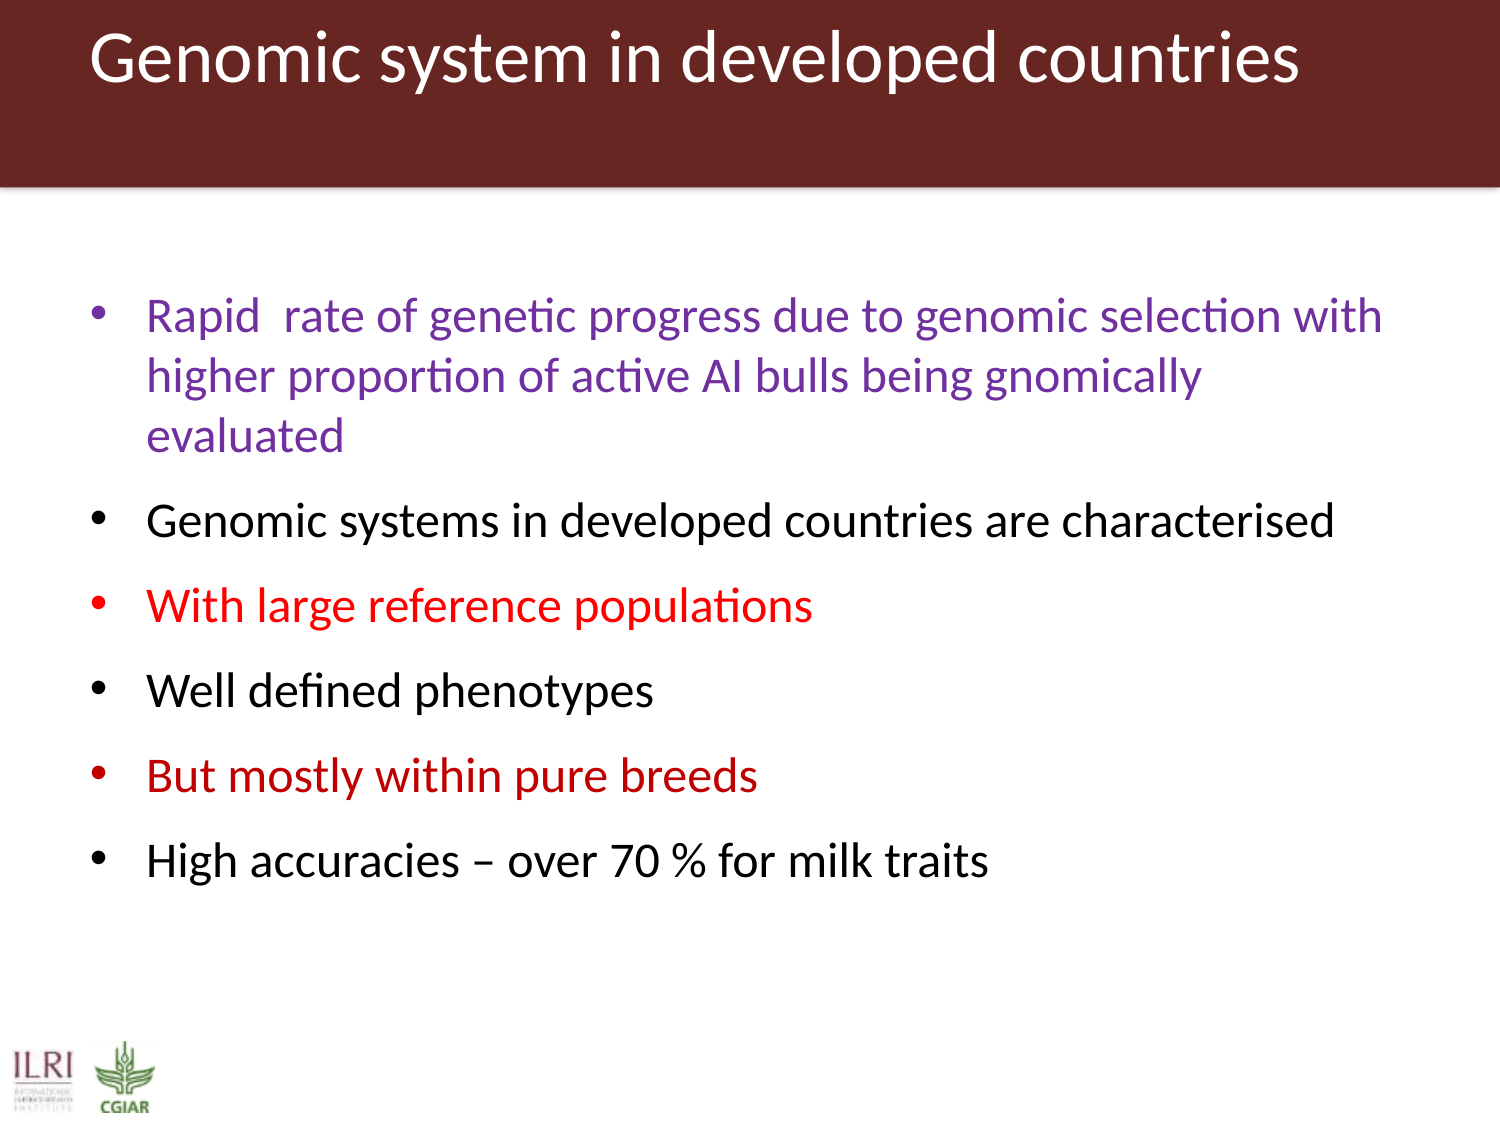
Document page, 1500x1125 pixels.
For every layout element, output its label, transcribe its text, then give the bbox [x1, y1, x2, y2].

list Rapid rate of genetic progress due to genomic selection with higher proportion of active AI bulls being gnomically evaluated Genomic systems in developed countries are characterised With large reference populations Well defined phenotypes But mostly within pure breeds High accuracies – over 70 % for milk traits [75, 275, 1425, 1025]
title Genomic system in developed countries [75, 0, 1425, 188]
picture [94, 1041, 155, 1113]
picture [12, 1049, 74, 1113]
